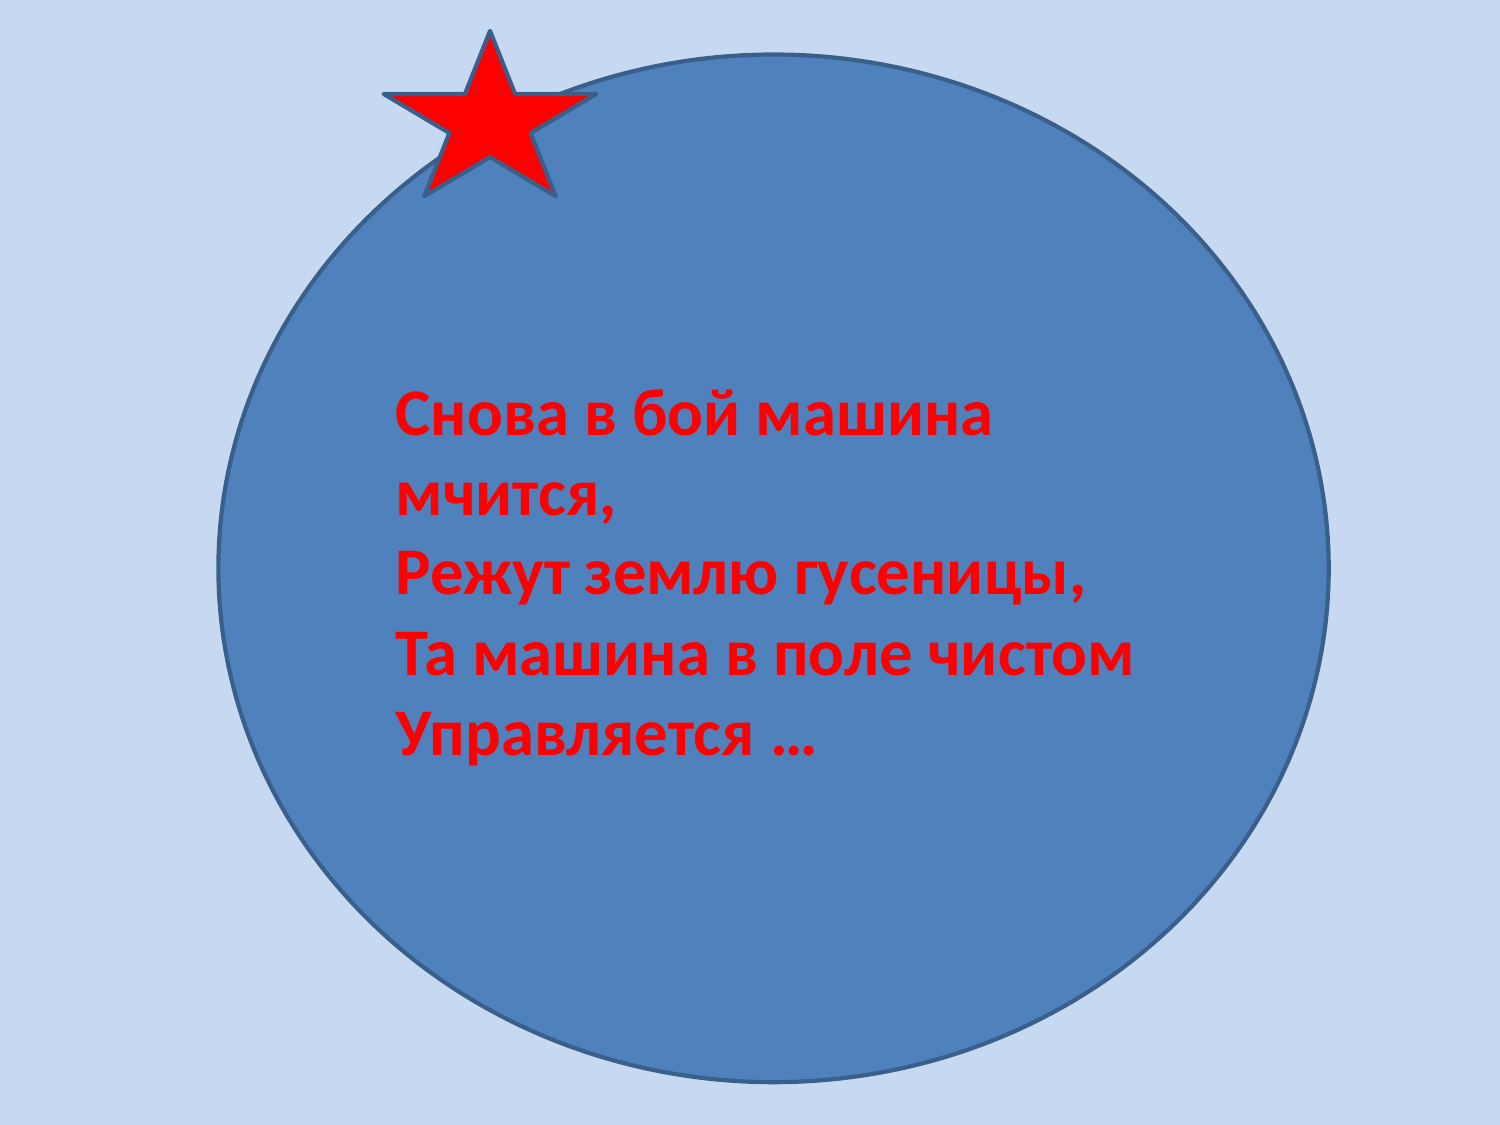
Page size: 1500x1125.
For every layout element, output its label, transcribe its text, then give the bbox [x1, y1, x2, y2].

picture [501, 231, 991, 842]
text_box [381, 28, 599, 198]
text_box Снова в бой машина мчится, Режут землю гусеницы, Та машина в поле чистом Управляется … [216, 52, 1331, 1085]
